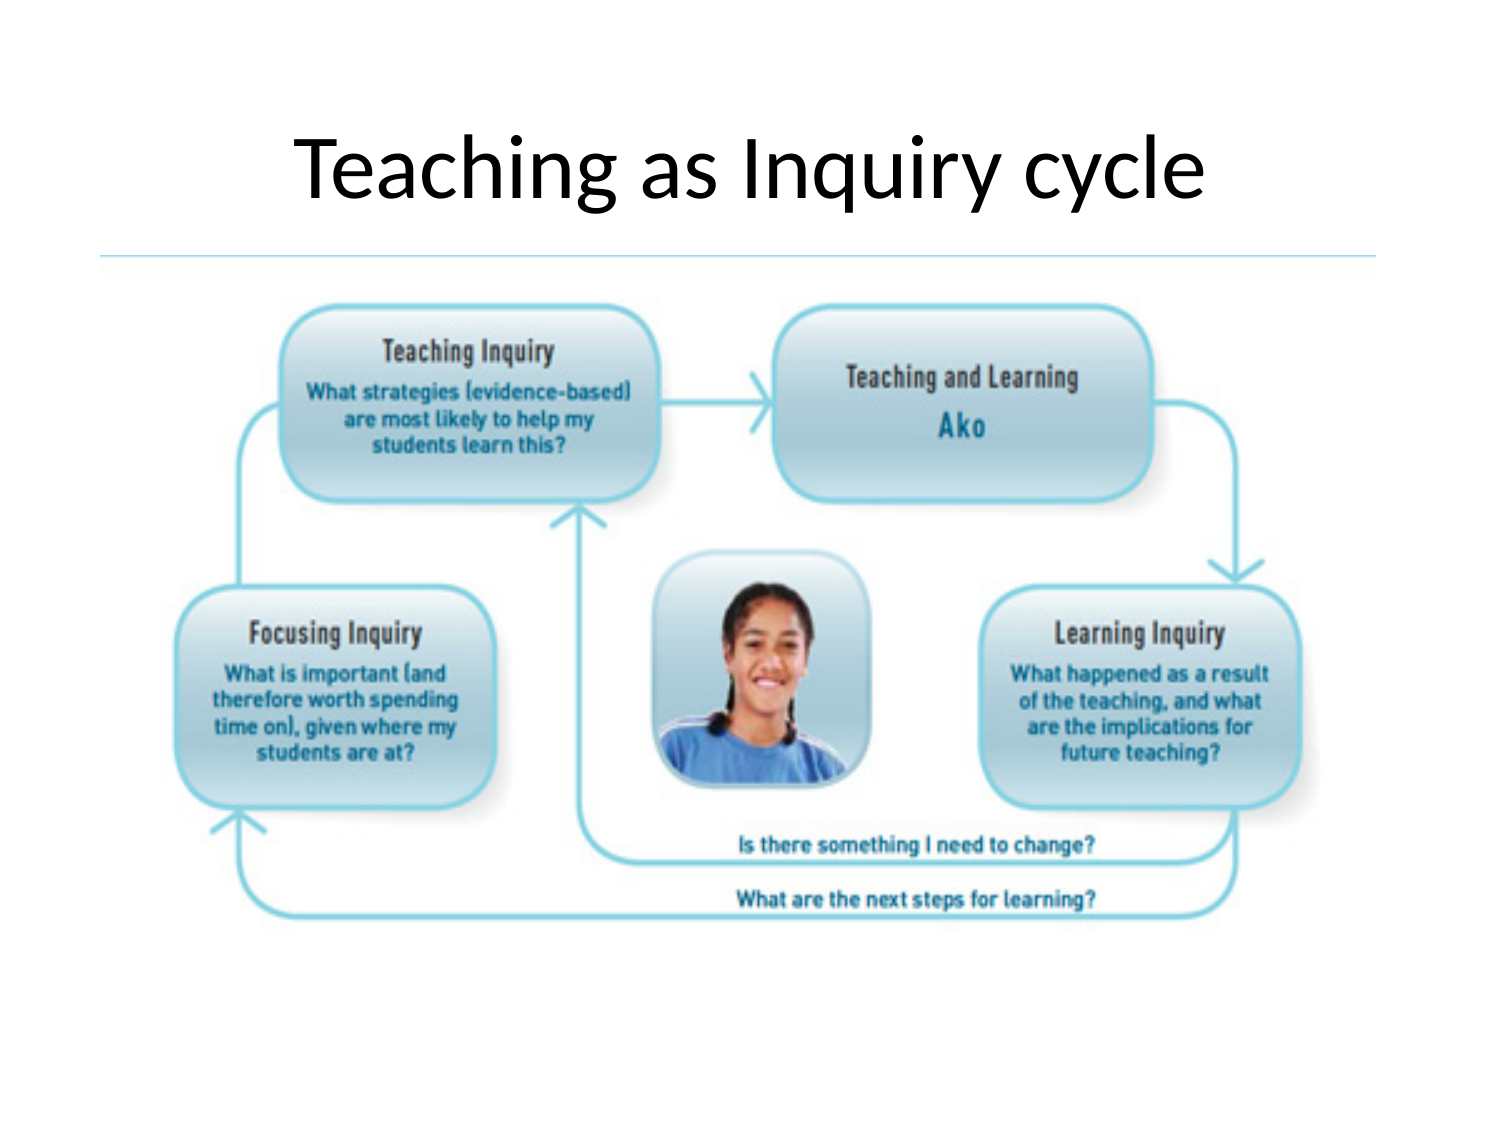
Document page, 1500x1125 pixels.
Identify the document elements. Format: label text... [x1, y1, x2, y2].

title Teaching as Inquiry cycle [86, 67, 1437, 256]
picture [100, 255, 1377, 965]
